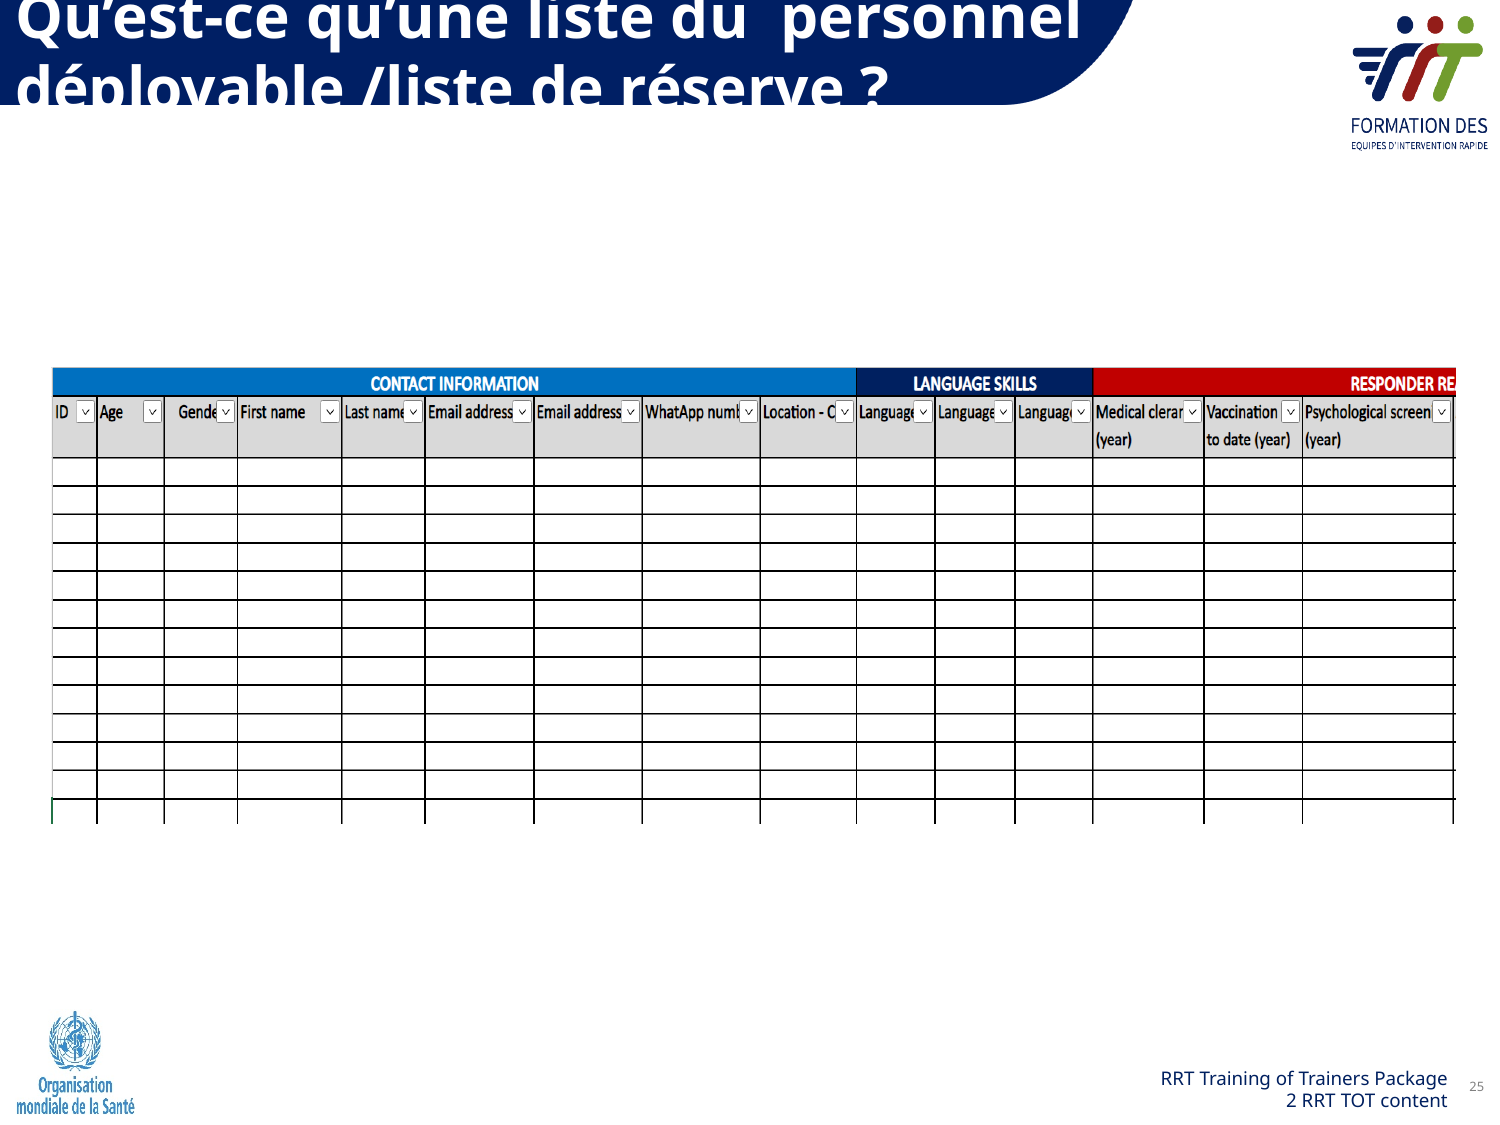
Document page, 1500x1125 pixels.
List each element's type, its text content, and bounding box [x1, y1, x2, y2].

picture [0, 0, 1150, 30]
picture [50, 367, 1456, 825]
text_box Qu’est-ce qu’une liste du personnel déployable /liste de réserve ? [0, 30, 1220, 150]
picture [15, 1009, 135, 1115]
picture [1351, 15, 1488, 151]
